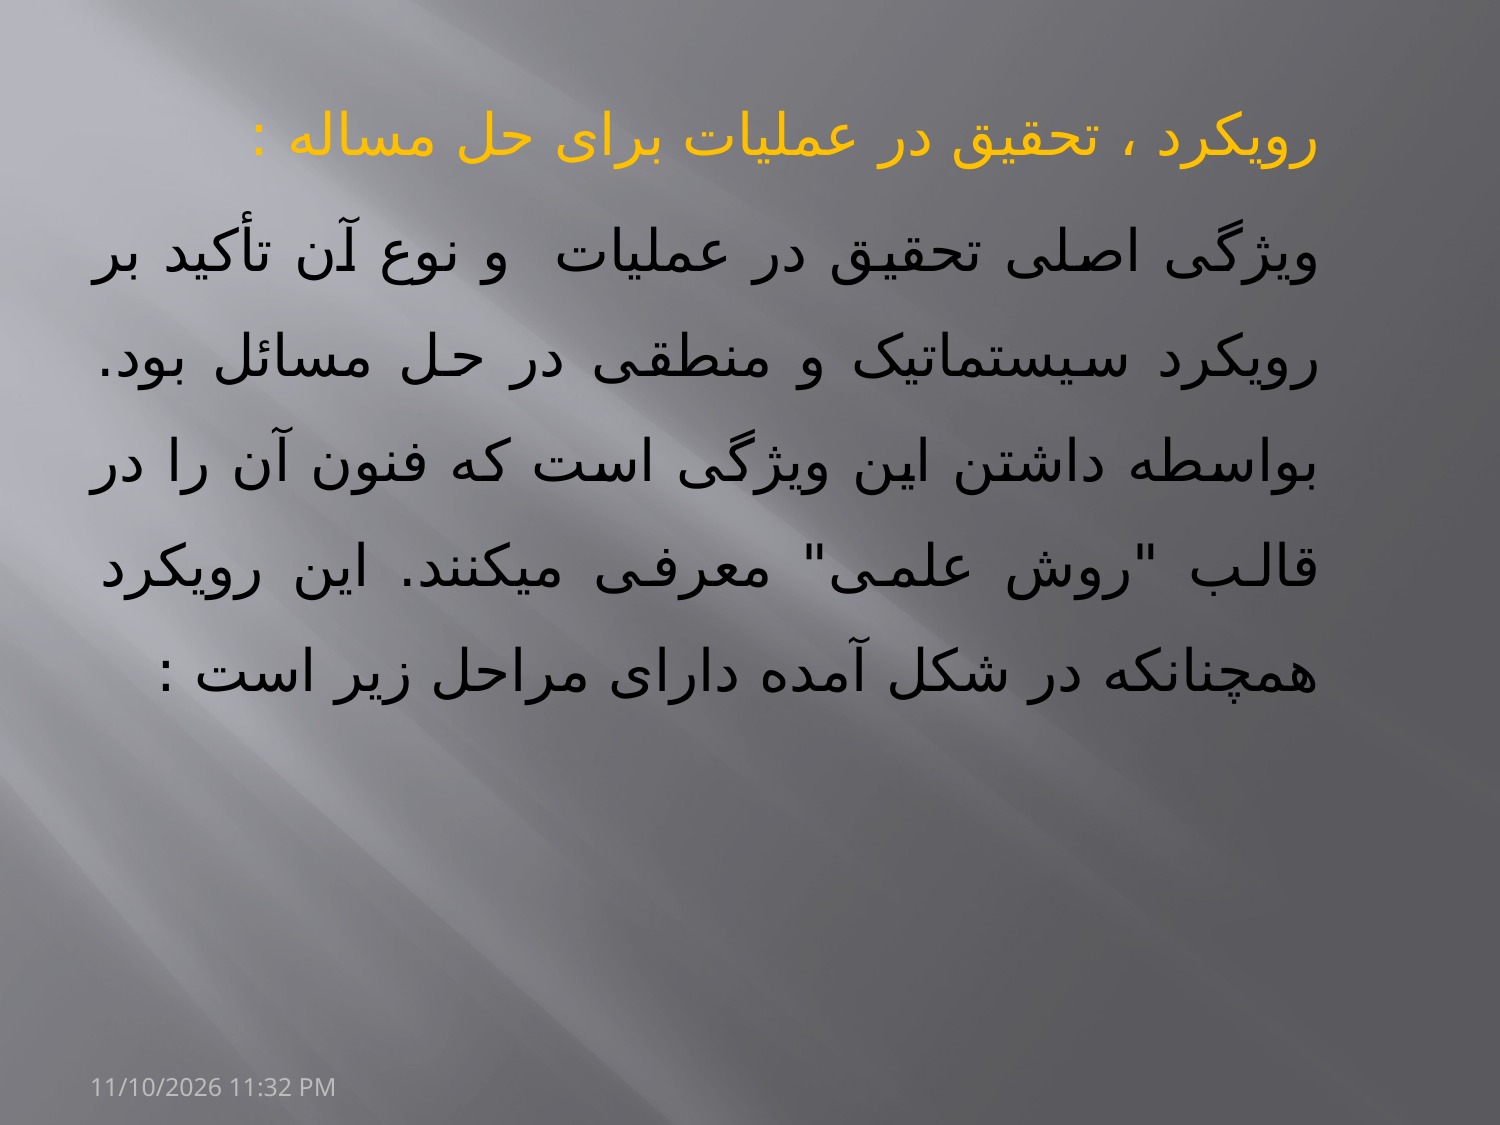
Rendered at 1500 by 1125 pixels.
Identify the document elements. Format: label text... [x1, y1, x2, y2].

list رویکرد ، تحقیق در عملیات برای حل مساله : ویژگی اصلی تحقیق در عملیات و نوع آن تأکید بر رویکرد سیستماتیک و منطقی در حل مسائل بود. بواسطه داشتن این ویژگی است که فنون آن را در قالب "روش علمی" معرفی می­کنند. این رویکرد همچنانکه در شکل آمده دارای مراحل زیر است : [75, 54, 1425, 1035]
slide_number 20/مارس/1 [75, 1052, 425, 1113]
